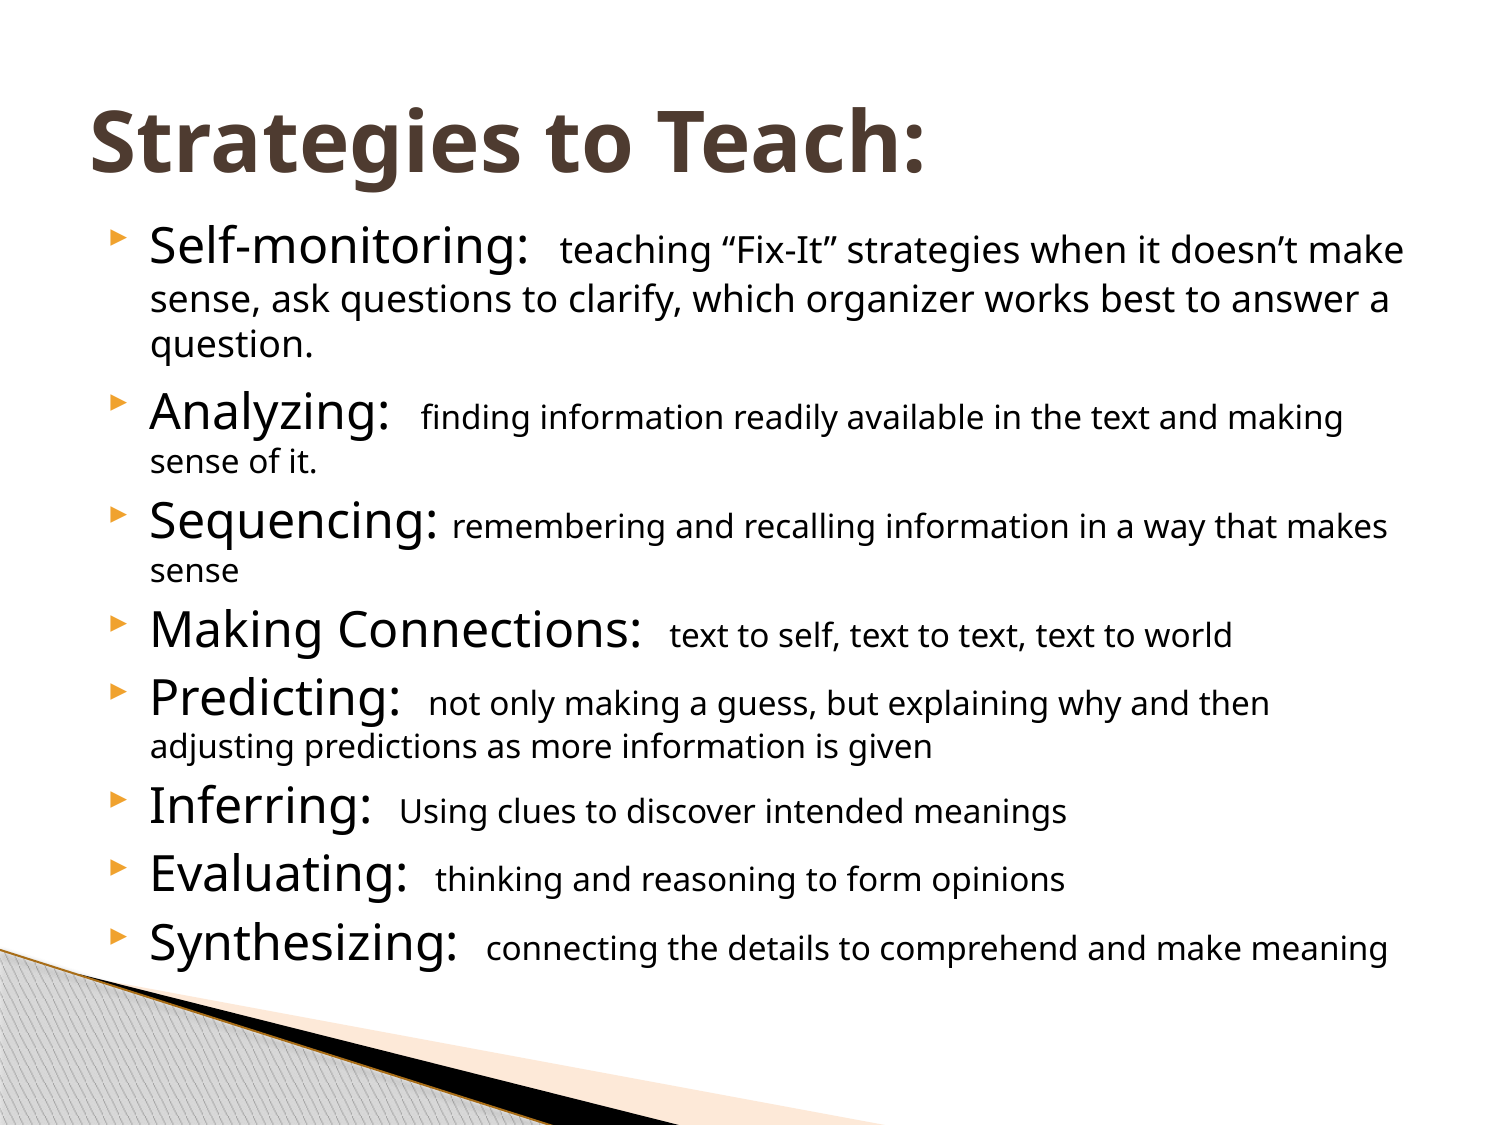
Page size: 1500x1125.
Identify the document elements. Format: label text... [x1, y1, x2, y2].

list Self-monitoring: teaching “Fix-It” strategies when it doesn’t make sense, ask questions to clarify, which organizer works best to answer a question. Analyzing: finding information readily available in the text and making sense of it. Sequencing: remembering and recalling information in a way that makes sense Making Connections: text to self, text to text, text to world Predicting: not only making a guess, but explaining why and then adjusting predictions as more information is given Inferring: Using clues to discover intended meanings Evaluating: thinking and reasoning to form opinions Synthesizing: connecting the details to comprehend and make meaning [75, 233, 1425, 1038]
title Strategies to Teach: [75, 45, 1425, 233]
